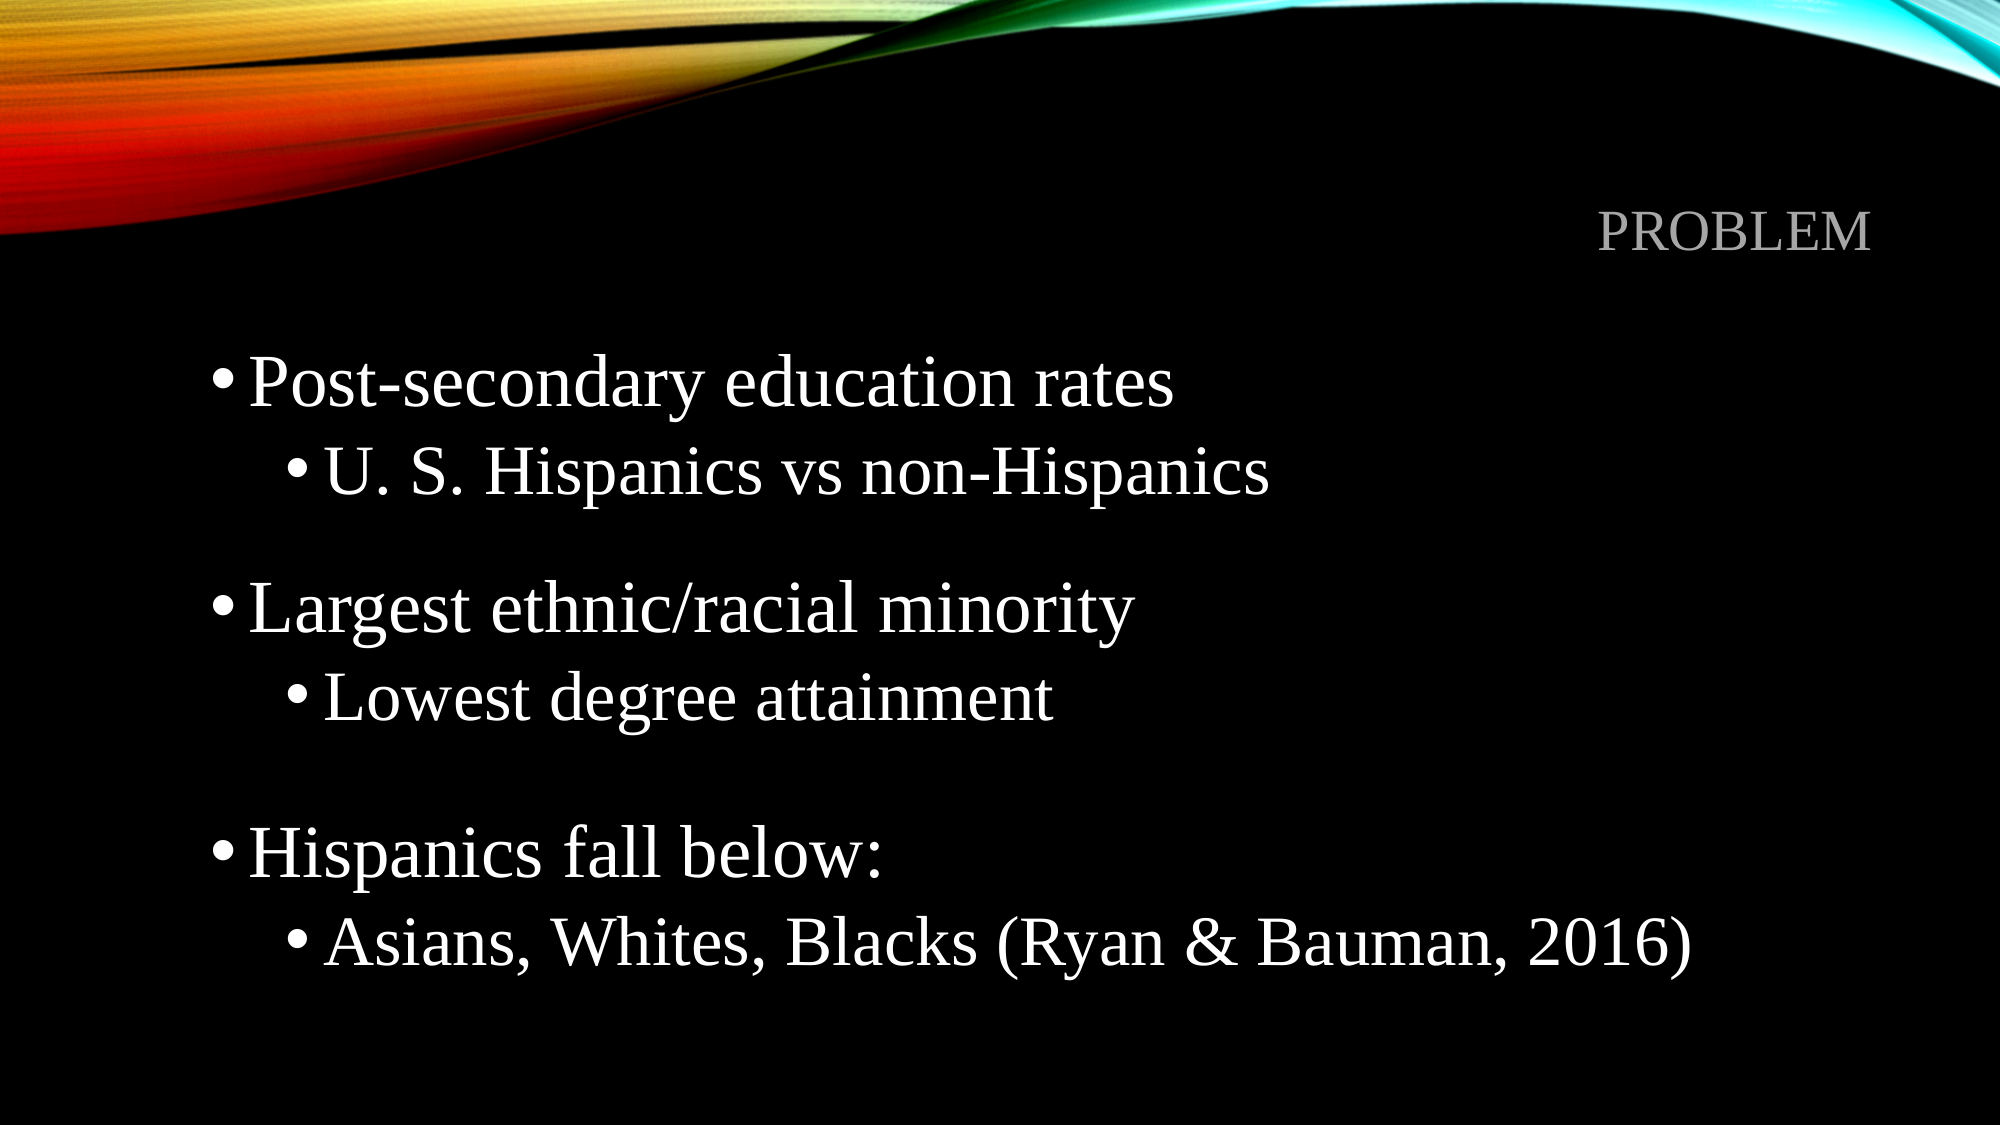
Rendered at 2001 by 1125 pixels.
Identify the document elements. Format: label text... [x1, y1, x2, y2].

list Post-secondary education rates U. S. Hispanics vs non-Hispanics Largest ethnic/racial minority Lowest degree attainment Hispanics fall below: Asians, Whites, Blacks (Ryan & Bauman, 2016) [195, 253, 1970, 977]
title problem [474, 125, 1888, 253]
picture [0, 0, 2000, 237]
